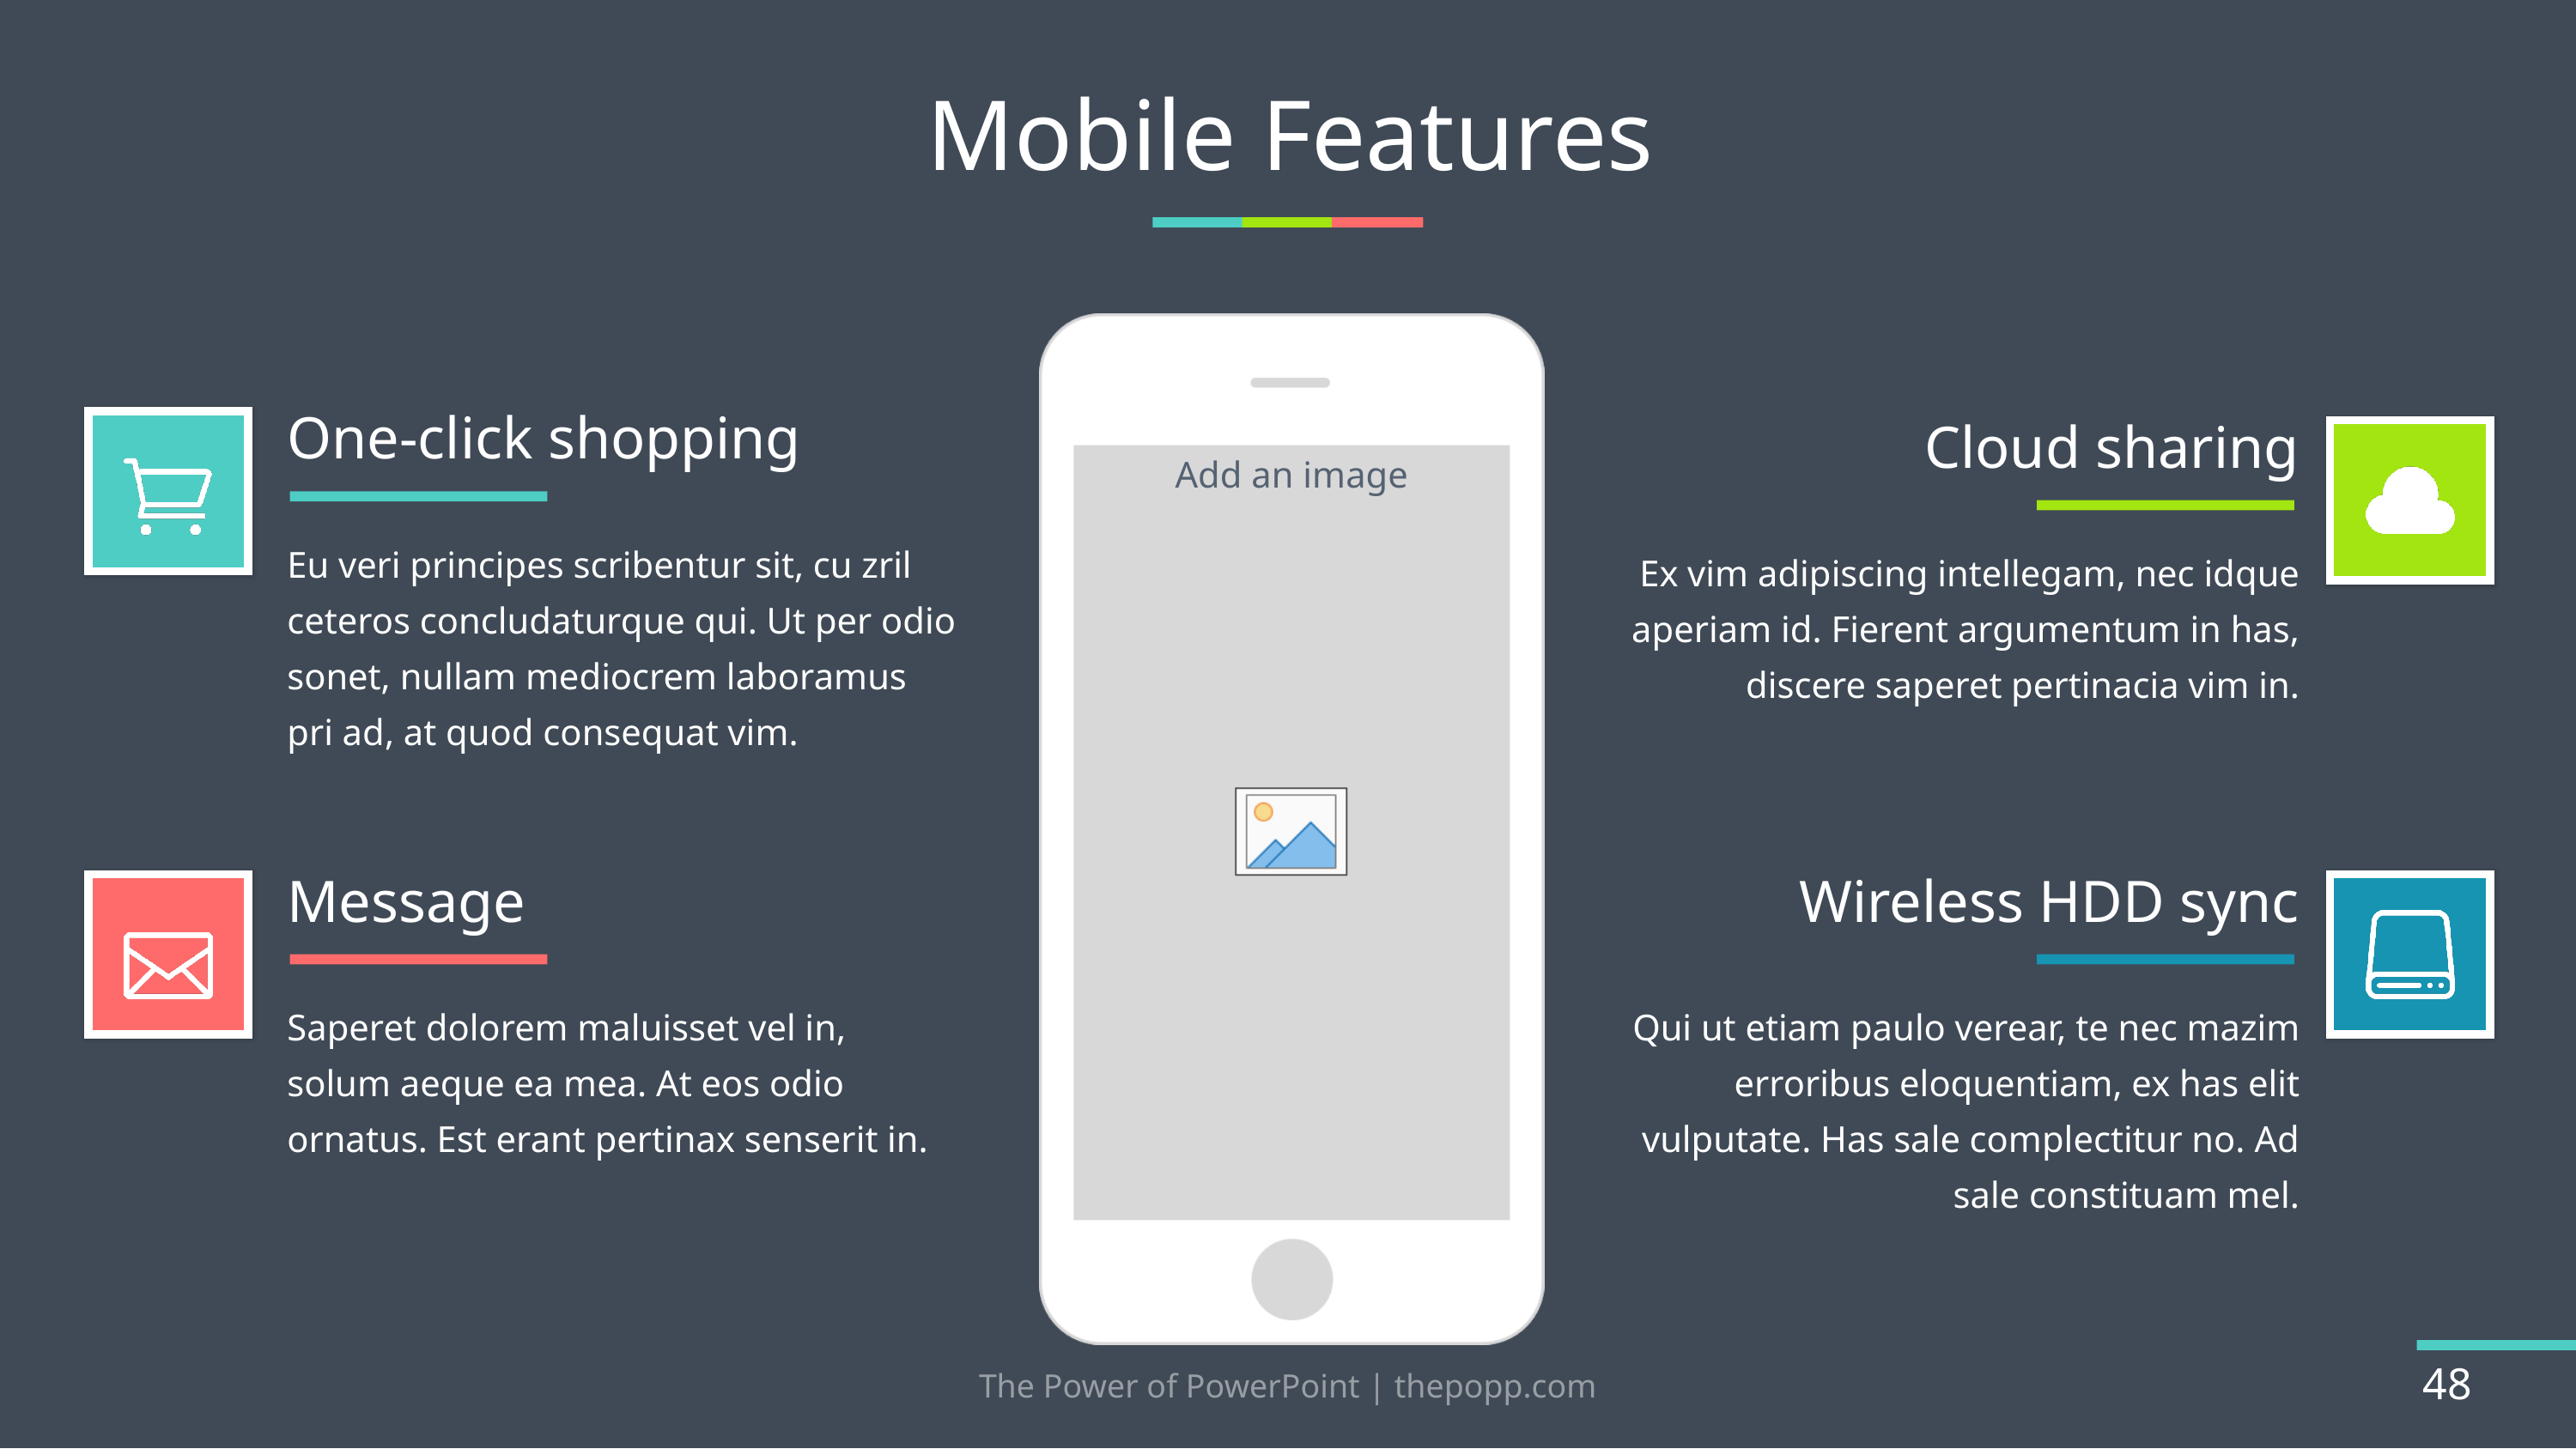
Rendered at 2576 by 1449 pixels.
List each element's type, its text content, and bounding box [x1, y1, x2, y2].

picture [2366, 910, 2455, 999]
list Cloud sharing [1604, 392, 2313, 498]
picture [124, 910, 213, 999]
list Saperet dolorem maluisset vel in, solum aeque ea mea. At eos odio ornatus. Est erant pertinax senserit in. [274, 985, 971, 1276]
picture [124, 446, 213, 536]
list Wireless HDD sync [1604, 846, 2313, 952]
picture [1039, 313, 1545, 1345]
slide_number 48 [2409, 1351, 2576, 1421]
footer The Power of PowerPoint | thepopp.com [853, 1349, 1723, 1427]
list Qui ut etiam paulo verear, te nec mazim erroribus eloquentiam, ex has elit vulputate. Has sale complectitur no. Ad sale constituam mel. [1604, 985, 2313, 1276]
list Message [274, 846, 971, 952]
picture [2366, 455, 2455, 545]
list Eu veri principes scribentur sit, cu zril ceteros concludaturque qui. Ut per odio sonet, nullam mediocrem laboramus pri ad, at quod consequat vim. [274, 523, 971, 813]
list Ex vim adipiscing intellegam, nec idque aperiam id. Fierent argumentum in has, discere saperet pertinacia vim in. [1604, 531, 2313, 822]
title Mobile Features [69, 49, 2512, 230]
list One-click shopping [274, 383, 971, 489]
